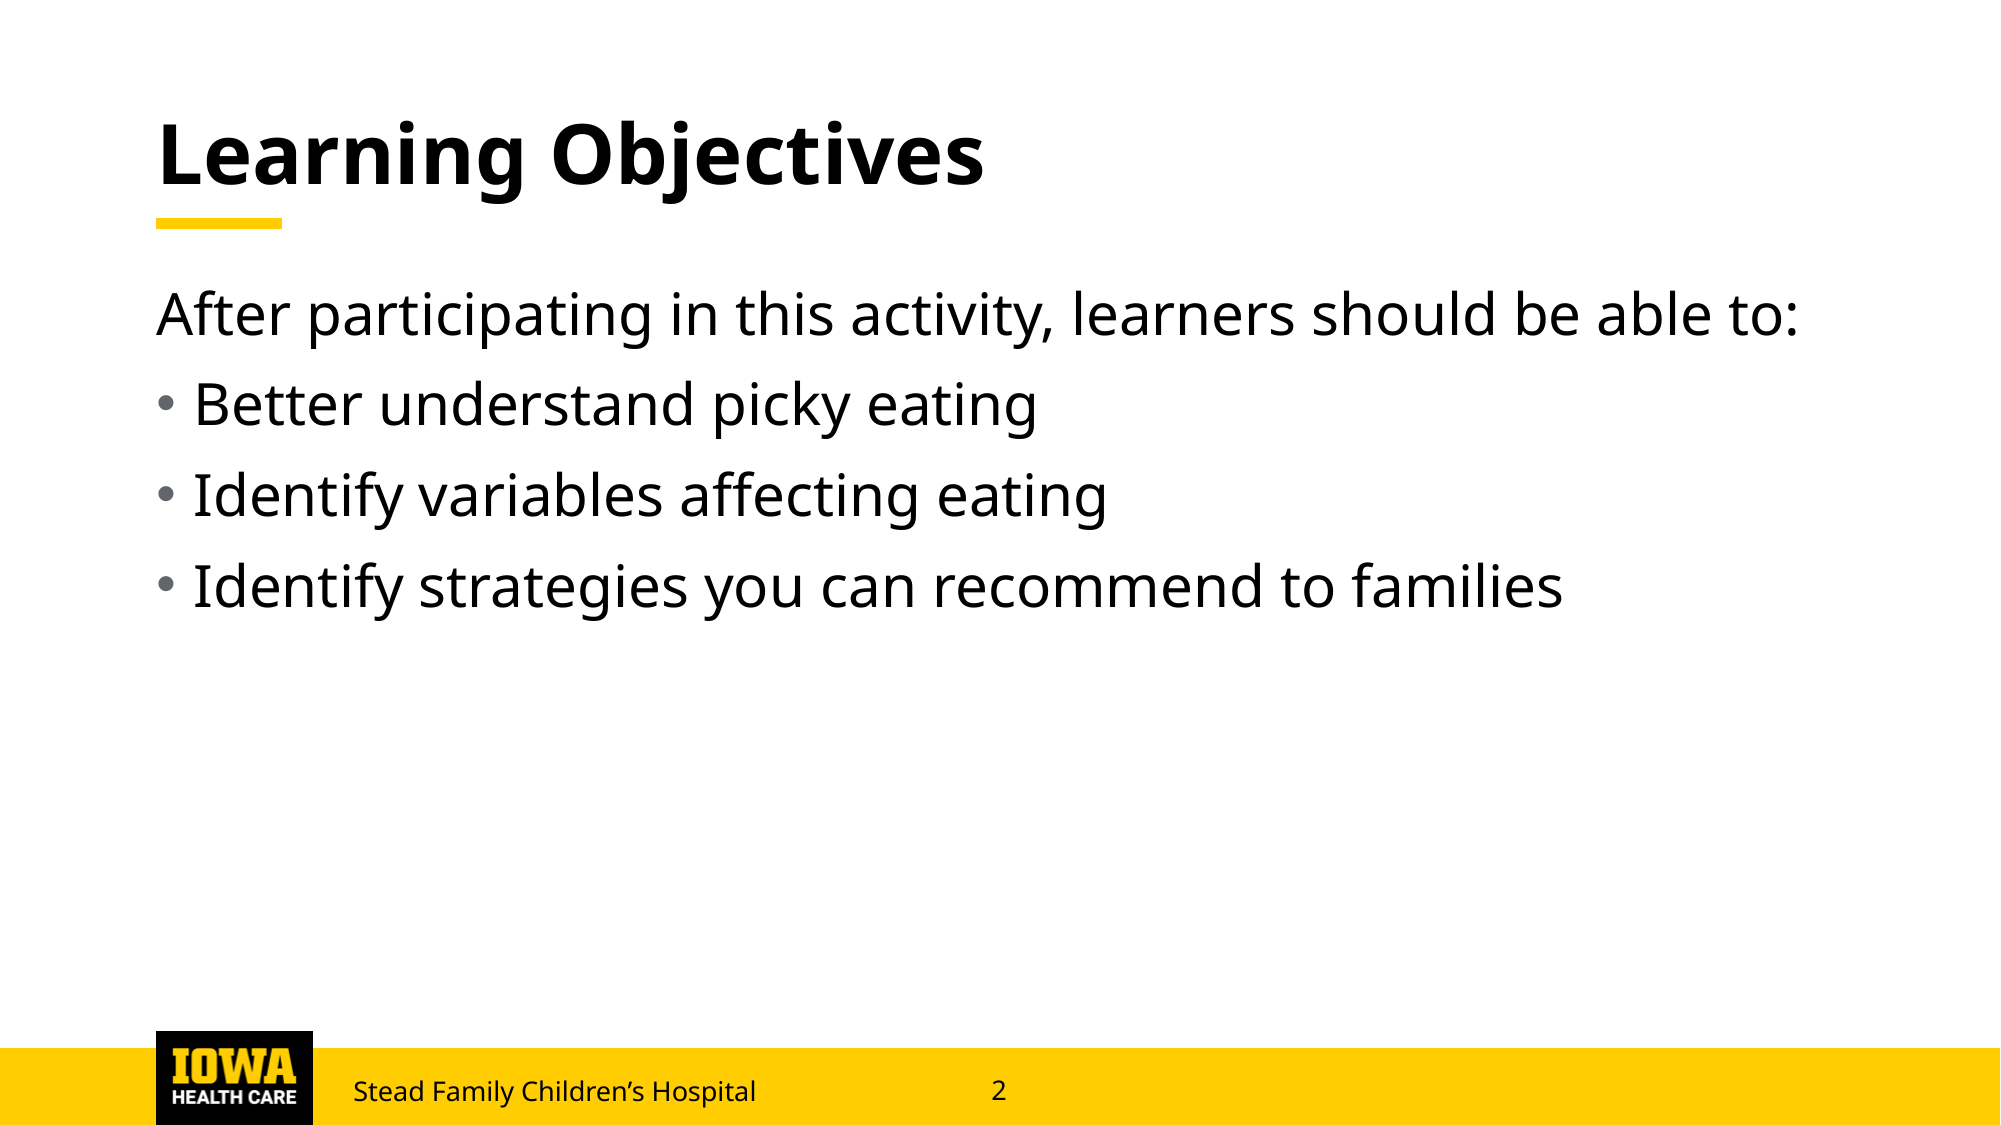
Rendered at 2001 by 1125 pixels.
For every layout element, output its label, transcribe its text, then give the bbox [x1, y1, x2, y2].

list After participating in this activity, learners should be able to: Better understand picky eating Identify variables affecting eating Identify strategies you can recommend to families [156, 276, 1847, 975]
picture [156, 1031, 313, 1125]
title Learning Objectives [156, 86, 1844, 229]
